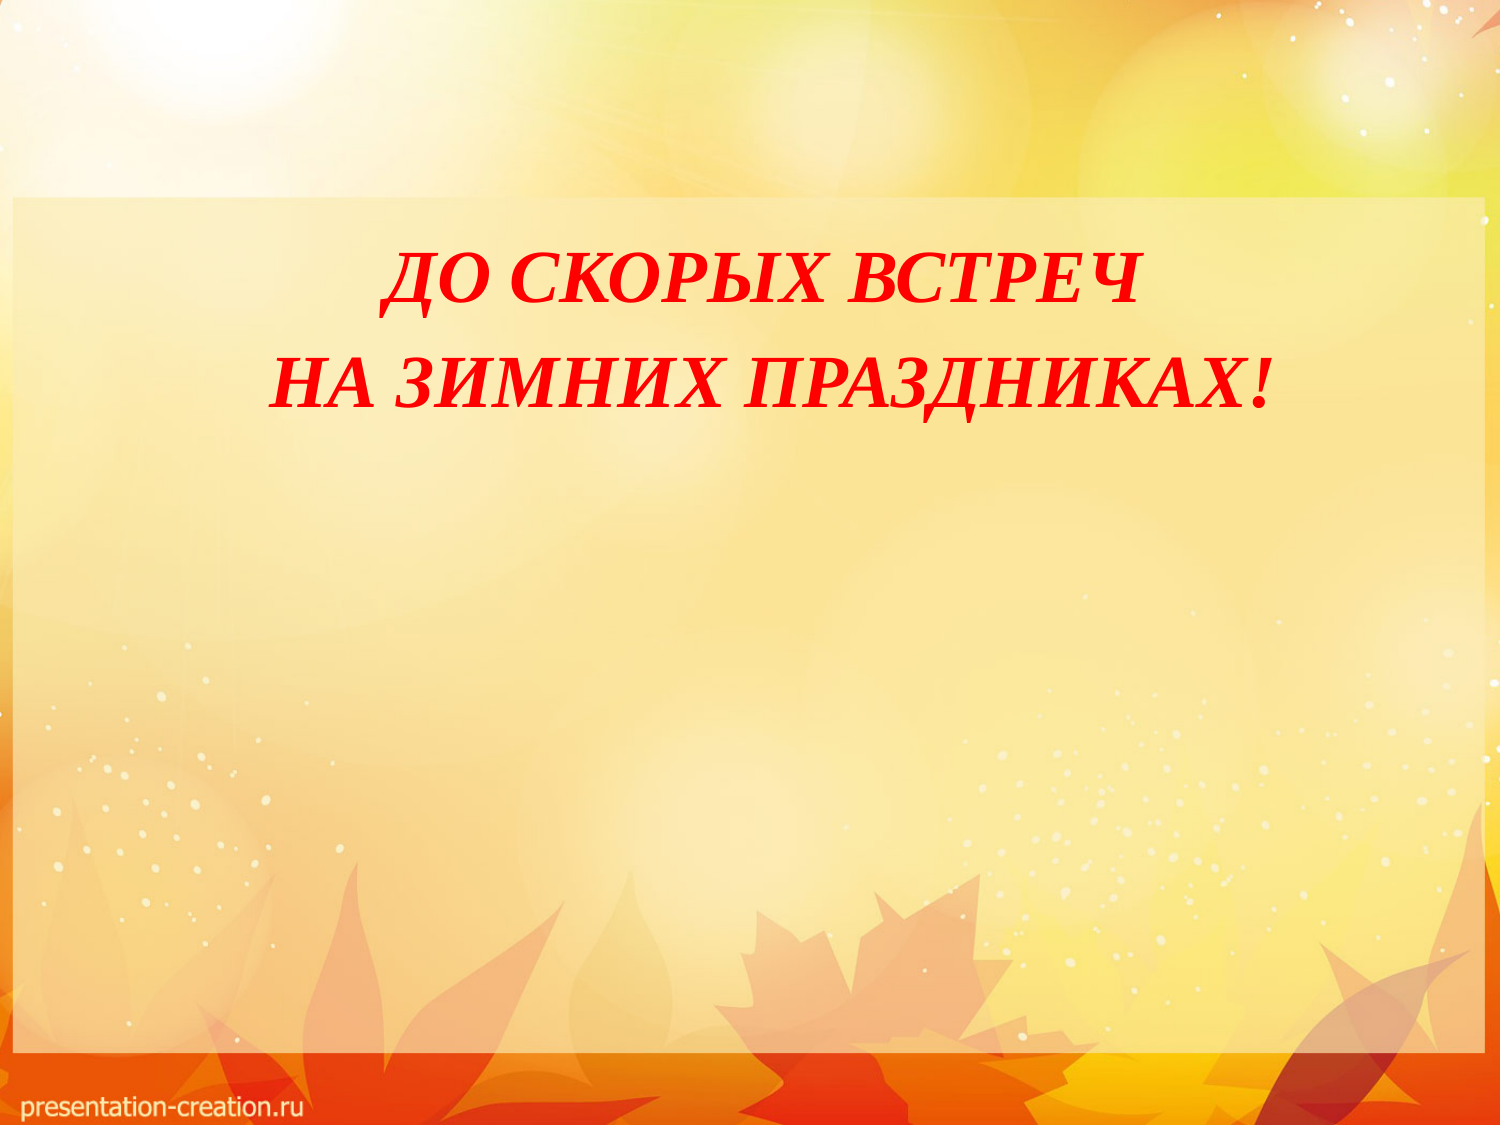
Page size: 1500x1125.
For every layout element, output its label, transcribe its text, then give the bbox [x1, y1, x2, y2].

list ДО СКОРЫХ ВСТРЕЧ НА ЗИМНИХ ПРАЗДНИКАХ! [135, 219, 1412, 963]
picture [0, 0, 1500, 1125]
